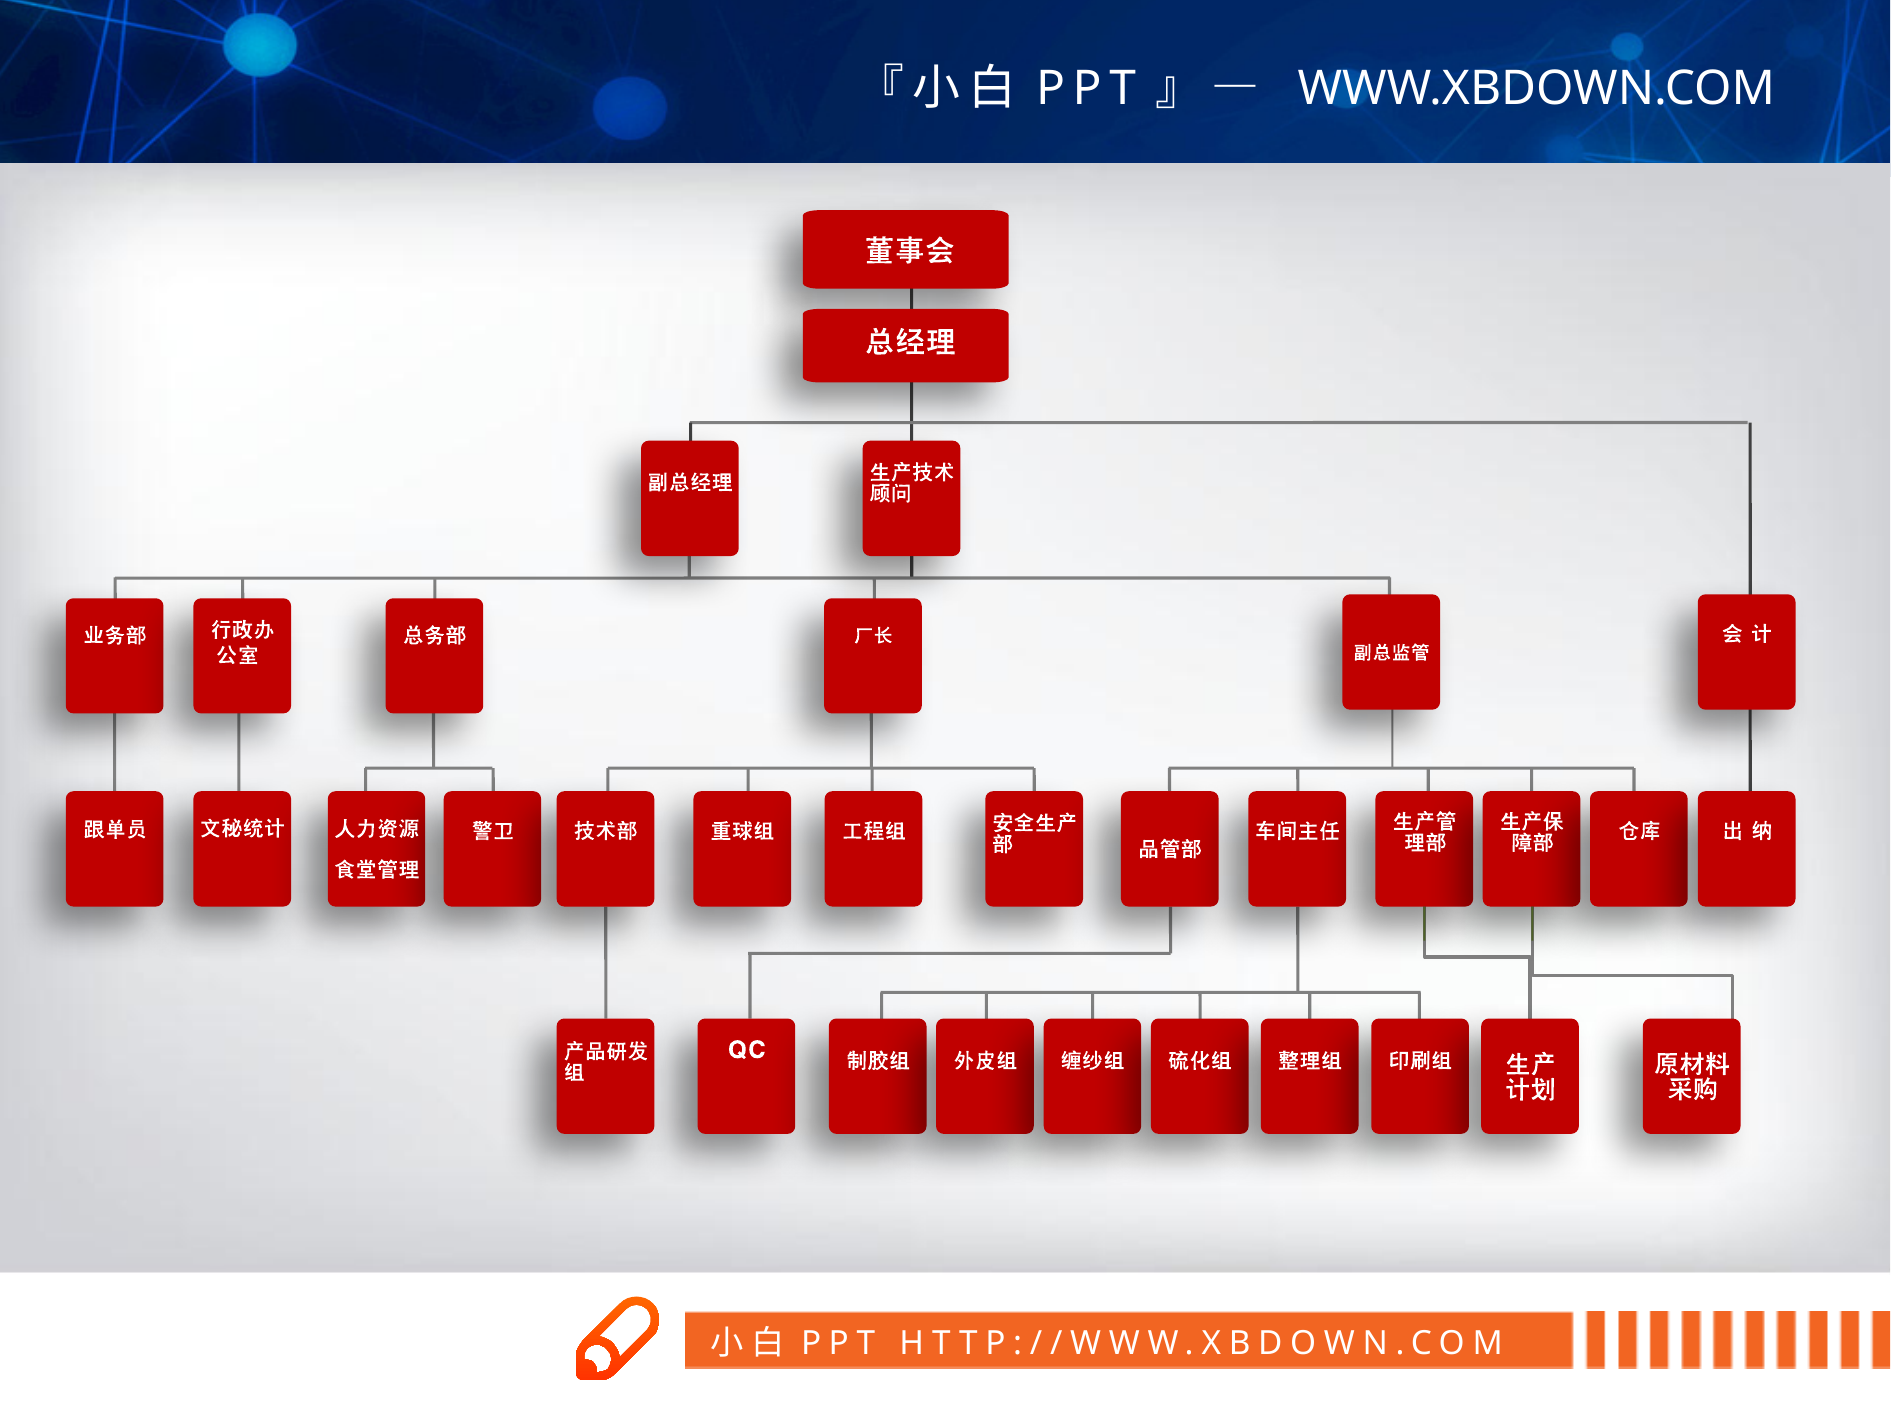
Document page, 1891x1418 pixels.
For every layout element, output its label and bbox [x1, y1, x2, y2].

text_box [747, 906, 1171, 1019]
text_box [84, 625, 103, 643]
text_box [399, 819, 419, 838]
text_box [928, 251, 952, 264]
text_box [1342, 594, 1441, 702]
text_box [870, 483, 890, 503]
text_box [1140, 839, 1158, 859]
text_box [327, 812, 402, 907]
text_box [892, 483, 898, 503]
text_box [896, 236, 923, 264]
text_box [596, 821, 616, 841]
text_box [1371, 1018, 1456, 1134]
text_box [1190, 1050, 1210, 1070]
text_box [65, 791, 152, 907]
text_box [193, 812, 286, 907]
text_box [265, 818, 284, 838]
text_box [1390, 1051, 1408, 1070]
text_box [1640, 820, 1653, 840]
text_box [564, 1041, 583, 1061]
text_box [1279, 1050, 1299, 1070]
text_box [105, 625, 125, 645]
text_box [1590, 791, 1677, 873]
text_box [378, 818, 397, 838]
text_box [824, 621, 922, 702]
text_box [1278, 821, 1296, 841]
text_box [1752, 623, 1771, 643]
text_box [114, 543, 1391, 613]
text_box [899, 484, 910, 503]
text_box [641, 440, 739, 541]
text_box [896, 327, 924, 355]
text_box [564, 1062, 584, 1081]
text_box [1697, 594, 1796, 710]
text_box [425, 625, 444, 645]
text_box [1697, 791, 1796, 907]
text_box [1014, 813, 1034, 832]
text_box [732, 821, 752, 841]
text_box [1481, 1018, 1579, 1134]
text_box [1724, 820, 1741, 841]
text_box [1393, 812, 1413, 830]
text_box [84, 820, 105, 839]
text_box [649, 472, 667, 492]
text_box [1522, 812, 1541, 831]
text_box [712, 473, 732, 492]
text_box [966, 1050, 974, 1070]
text_box [1160, 838, 1180, 859]
text_box [993, 834, 1013, 854]
text_box [867, 1050, 888, 1071]
text_box [997, 1051, 1017, 1070]
text_box [891, 462, 910, 482]
text_box [1320, 820, 1339, 841]
text_box [211, 621, 231, 639]
text_box [1057, 812, 1076, 832]
text_box [404, 625, 423, 645]
text_box [843, 823, 862, 839]
text_box [897, 490, 906, 500]
text_box [1322, 1051, 1342, 1070]
text_box [874, 626, 892, 644]
text_box [1512, 832, 1532, 852]
text_box [1181, 839, 1201, 859]
text_box [985, 791, 1084, 903]
text_box [222, 818, 242, 838]
text_box [228, 645, 237, 656]
text_box [232, 621, 253, 639]
text_box [824, 812, 923, 904]
text_box [1722, 623, 1742, 643]
text_box [1083, 1050, 1102, 1070]
text_box [1482, 812, 1546, 902]
text_box [976, 1050, 994, 1070]
text_box [1043, 1035, 1110, 1134]
text_box [472, 820, 492, 841]
text_box [754, 821, 774, 840]
text_box [1521, 874, 1744, 1076]
text_box [446, 625, 466, 645]
text_box [1211, 1051, 1231, 1070]
text_box [607, 1042, 627, 1061]
text_box [1514, 1084, 1529, 1101]
text_box [693, 812, 783, 907]
picture [0, 0, 1891, 1275]
text_box [1300, 1051, 1320, 1070]
text_box [1373, 643, 1391, 661]
text_box [1150, 1035, 1220, 1134]
text_box [126, 625, 146, 645]
text_box [749, 1040, 765, 1059]
text_box [913, 462, 933, 482]
text_box [1543, 812, 1564, 831]
text_box [1375, 812, 1438, 904]
text_box [670, 472, 689, 492]
text_box [729, 1040, 746, 1060]
text_box [885, 821, 905, 840]
text_box [556, 791, 655, 907]
text_box [866, 236, 893, 264]
text_box [114, 704, 494, 803]
text_box [1260, 1035, 1331, 1134]
text_box [711, 821, 731, 840]
text_box [934, 462, 954, 482]
picture [685, 1311, 1891, 1369]
text_box [193, 621, 292, 702]
text_box [1168, 906, 1421, 1027]
text_box [1694, 1085, 1717, 1101]
text_box [617, 820, 637, 841]
text_box [1642, 1084, 1741, 1134]
text_box [1036, 813, 1055, 832]
text_box [1752, 820, 1771, 841]
text_box [254, 621, 274, 639]
text_box [697, 1018, 792, 1134]
text_box [1248, 812, 1334, 904]
text_box [993, 812, 1013, 833]
text_box [1410, 1050, 1430, 1070]
text_box [1061, 1050, 1081, 1070]
text_box [1411, 643, 1429, 661]
text_box [870, 462, 890, 481]
text_box [854, 628, 872, 644]
text_box [201, 818, 220, 838]
text_box [357, 859, 376, 879]
text_box [377, 859, 397, 879]
text_box [1414, 812, 1434, 831]
text_box [802, 210, 1009, 289]
text_box [106, 819, 125, 839]
text_box [862, 440, 961, 541]
text_box [1432, 1051, 1452, 1070]
text_box [628, 1041, 648, 1061]
text_box [1531, 1085, 1550, 1101]
text_box [1533, 832, 1553, 852]
text_box [556, 1018, 655, 1134]
text_box [1256, 820, 1275, 841]
text_box [1104, 1051, 1124, 1070]
text_box [828, 1027, 895, 1134]
text_box [1405, 833, 1425, 852]
text_box [607, 704, 1035, 803]
text_box [936, 1035, 1003, 1134]
text_box [335, 819, 355, 838]
text_box [65, 598, 150, 714]
text_box [574, 820, 594, 840]
text_box [954, 1050, 965, 1070]
text_box [1426, 832, 1446, 852]
text_box [239, 645, 258, 665]
text_box [494, 822, 512, 840]
text_box [1393, 643, 1410, 661]
text_box [1619, 820, 1639, 840]
text_box [863, 821, 884, 841]
text_box [218, 652, 235, 665]
text_box [890, 1051, 910, 1070]
text_box [243, 818, 263, 838]
text_box [357, 819, 374, 838]
text_box [1384, 903, 1571, 1010]
text_box [1436, 812, 1456, 831]
text_box [128, 819, 146, 839]
text_box [385, 621, 484, 702]
text_box [1120, 791, 1207, 904]
text_box [927, 329, 955, 355]
text_box [926, 236, 954, 250]
text_box [691, 472, 711, 491]
text_box [335, 859, 355, 879]
text_box [866, 327, 893, 355]
text_box [586, 1042, 605, 1061]
text_box [1549, 1085, 1554, 1101]
text_box [1668, 1085, 1692, 1101]
text_box [847, 1050, 866, 1070]
text_box [1168, 1050, 1189, 1070]
text_box [1506, 1053, 1516, 1068]
text_box [1506, 1085, 1517, 1099]
text_box [1501, 812, 1520, 830]
text_box [399, 860, 419, 879]
text_box [1354, 643, 1371, 661]
text_box [1168, 704, 1635, 803]
text_box [443, 791, 536, 907]
text_box [1299, 821, 1318, 840]
text_box [802, 308, 1009, 383]
text_box [217, 646, 225, 656]
